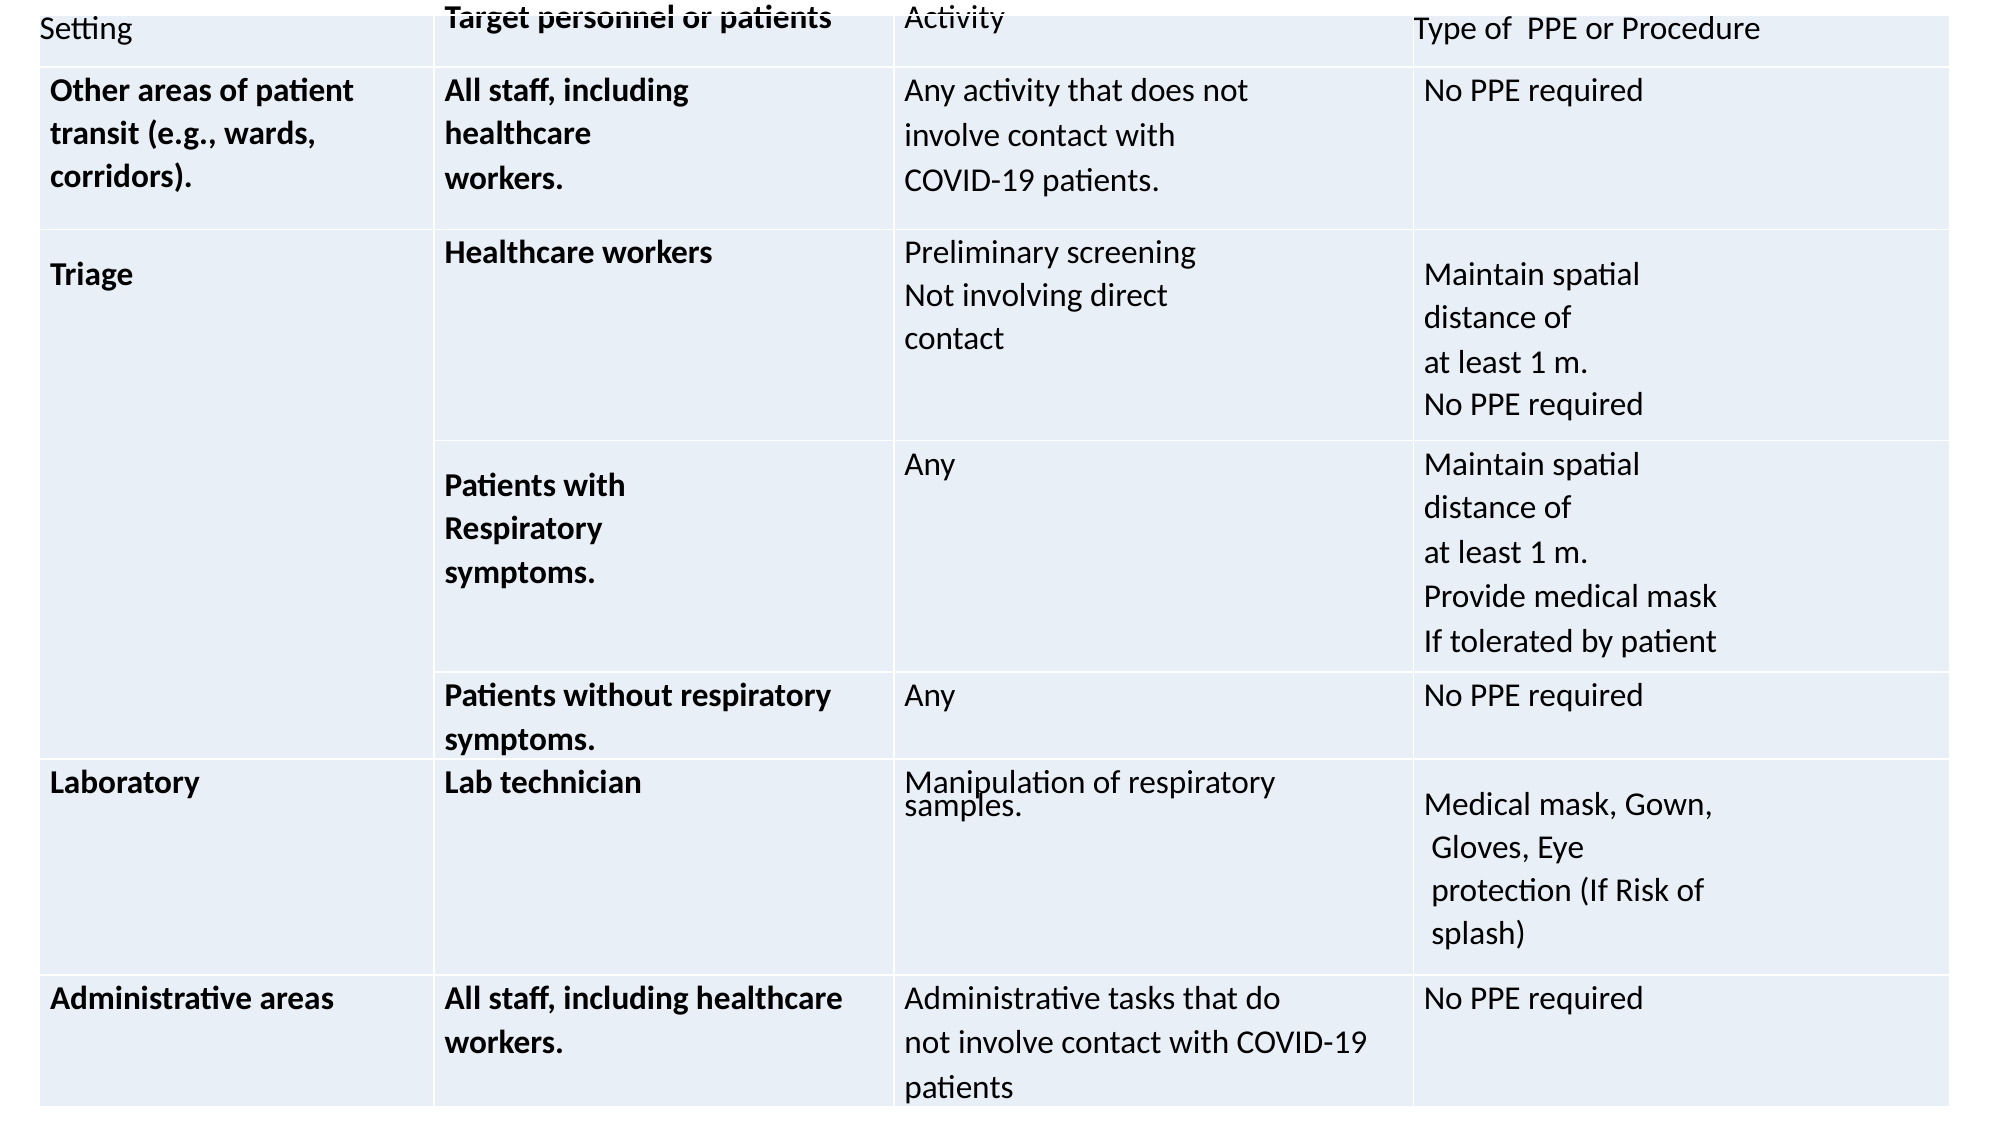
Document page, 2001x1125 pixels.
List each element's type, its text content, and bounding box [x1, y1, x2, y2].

table_cell No PPE required [1414, 68, 1949, 229]
table_cell Administrative tasks that do not involve contact with COVID-19 patients [895, 976, 1413, 1106]
table_header Type of PPE or Procedure [1414, 16, 1949, 66]
table_cell All staff, including healthcare workers. [435, 68, 893, 229]
table_cell No PPE required [1414, 976, 1949, 1106]
table_cell Any [895, 673, 1413, 758]
table_cell Triage [40, 230, 433, 758]
table_cell Other areas of patient transit (e.g., wards, corridors). [40, 68, 433, 229]
table_cell Healthcare workers [435, 230, 893, 440]
table_cell Medical mask, Gown, Gloves, Eye protection (If Risk of splash) [1414, 760, 1949, 974]
table_cell Manipulation of respiratory samples. [895, 760, 1413, 974]
table_cell Maintain spatial distance of at least 1 m. Provide medical mask If tolerated by patient [1414, 441, 1949, 671]
table_header Activity [895, 16, 1413, 66]
table_cell Lab technician [435, 760, 893, 974]
table_cell Patients with Respiratory symptoms. [435, 441, 893, 671]
table_cell Patients without respiratory symptoms. [435, 673, 893, 758]
table_cell No PPE required [1414, 673, 1949, 758]
table_cell Preliminary screening Not involving direct contact [895, 230, 1413, 440]
table_cell All staff, including healthcare workers. [435, 976, 893, 1106]
table_cell Any [895, 441, 1413, 671]
table_cell Administrative areas [40, 976, 433, 1106]
table_header Setting [40, 16, 433, 66]
table_cell Laboratory [40, 760, 433, 974]
table_cell Any activity that does not involve contact with COVID-19 patients. [895, 68, 1413, 229]
table_cell Maintain spatial distance of at least 1 m. No PPE required [1414, 230, 1949, 440]
table_header Target personnel or patients [435, 16, 893, 66]
